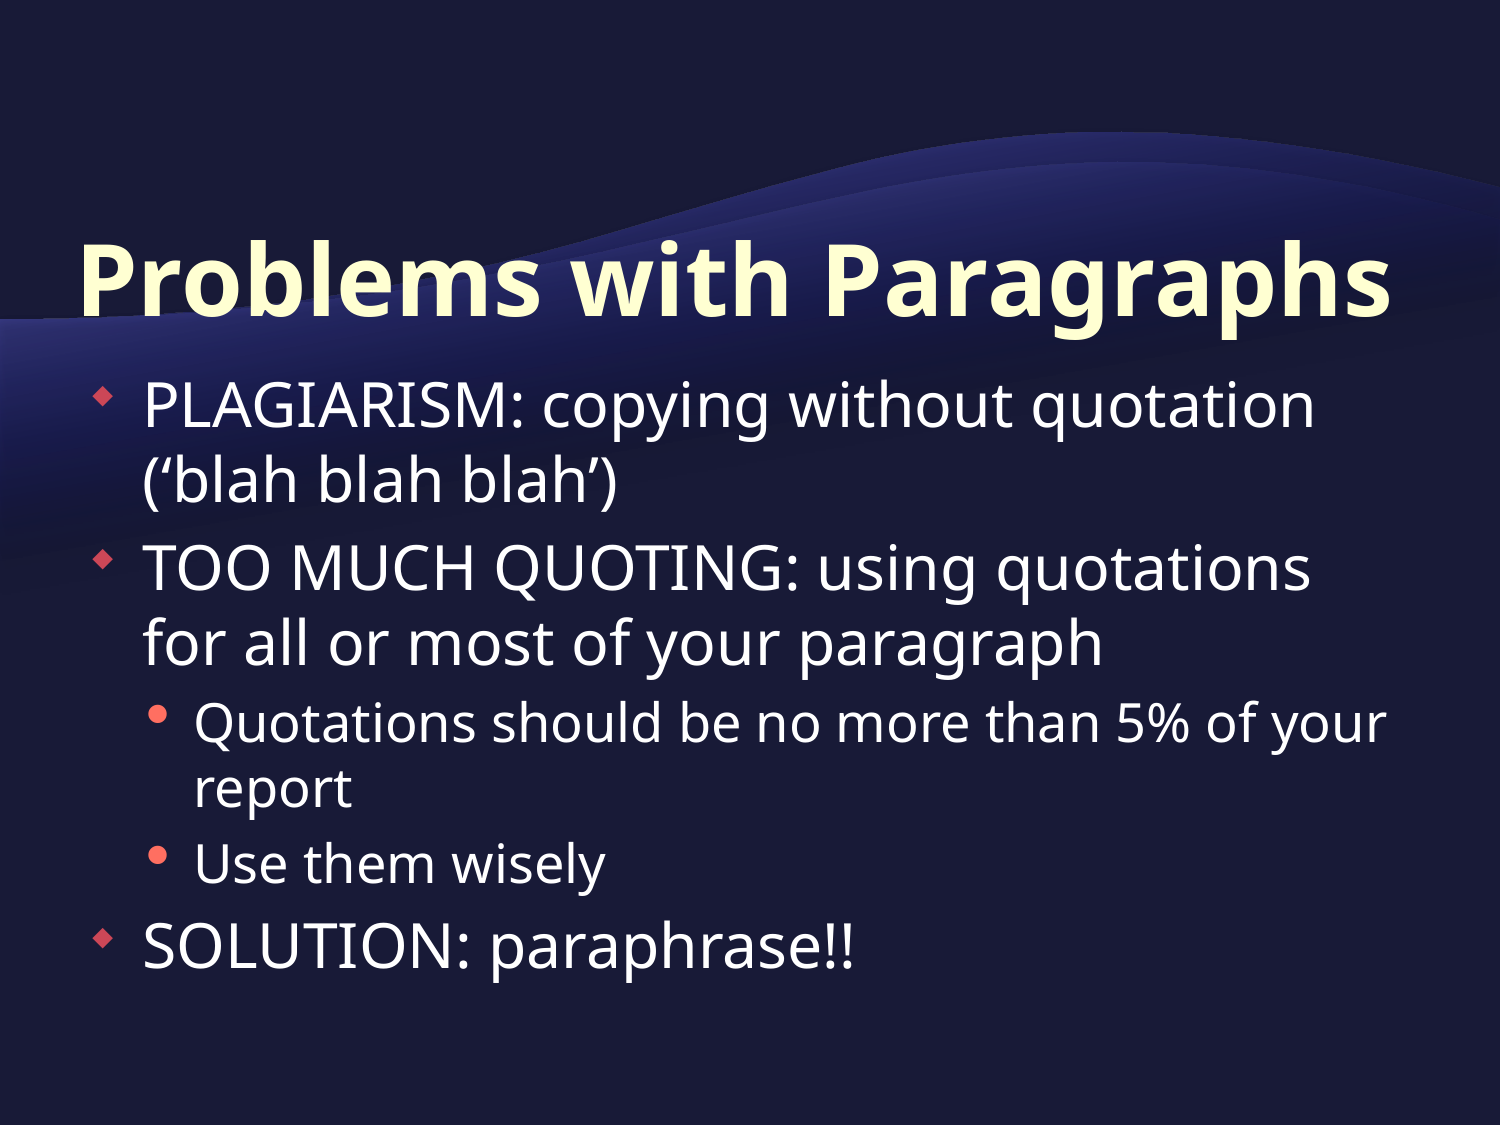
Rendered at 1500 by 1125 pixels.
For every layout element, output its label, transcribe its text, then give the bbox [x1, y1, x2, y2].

title Problems with Paragraphs [75, 87, 1425, 338]
list PLAGIARISM: copying without quotation (‘blah blah blah’) TOO MUCH QUOTING: using quotations for all or most of your paragraph Quotations should be no more than 5% of your report Use them wisely SOLUTION: paraphrase!! [75, 357, 1425, 1033]
